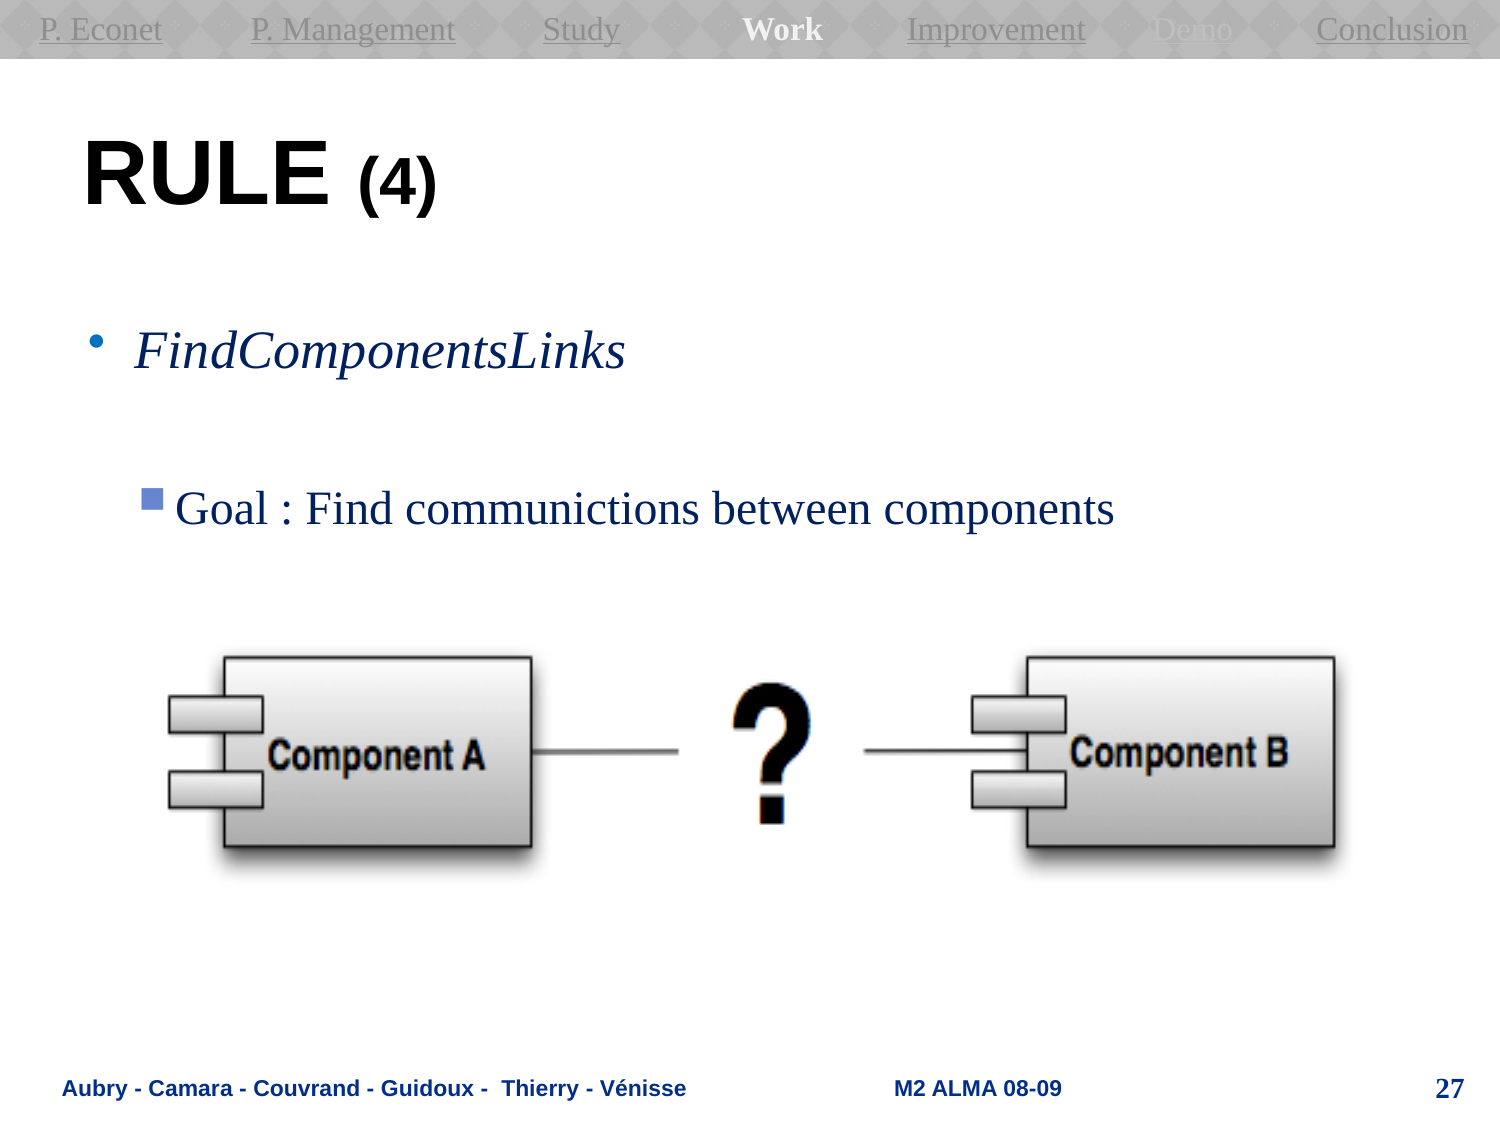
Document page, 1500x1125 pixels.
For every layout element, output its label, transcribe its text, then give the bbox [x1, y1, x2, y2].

footer Aubry - Camara - Couvrand - Guidoux - Thierry - Vénisse M2 ALMA 08-09 [46, 1066, 1231, 1102]
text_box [22, 0, 1486, 56]
slide_number 27 [1368, 1066, 1465, 1104]
list FindComponentsLinks Goal : Find communictions between components [75, 306, 1442, 1043]
picture [163, 620, 1360, 891]
title Rule (4) [75, 105, 1263, 223]
